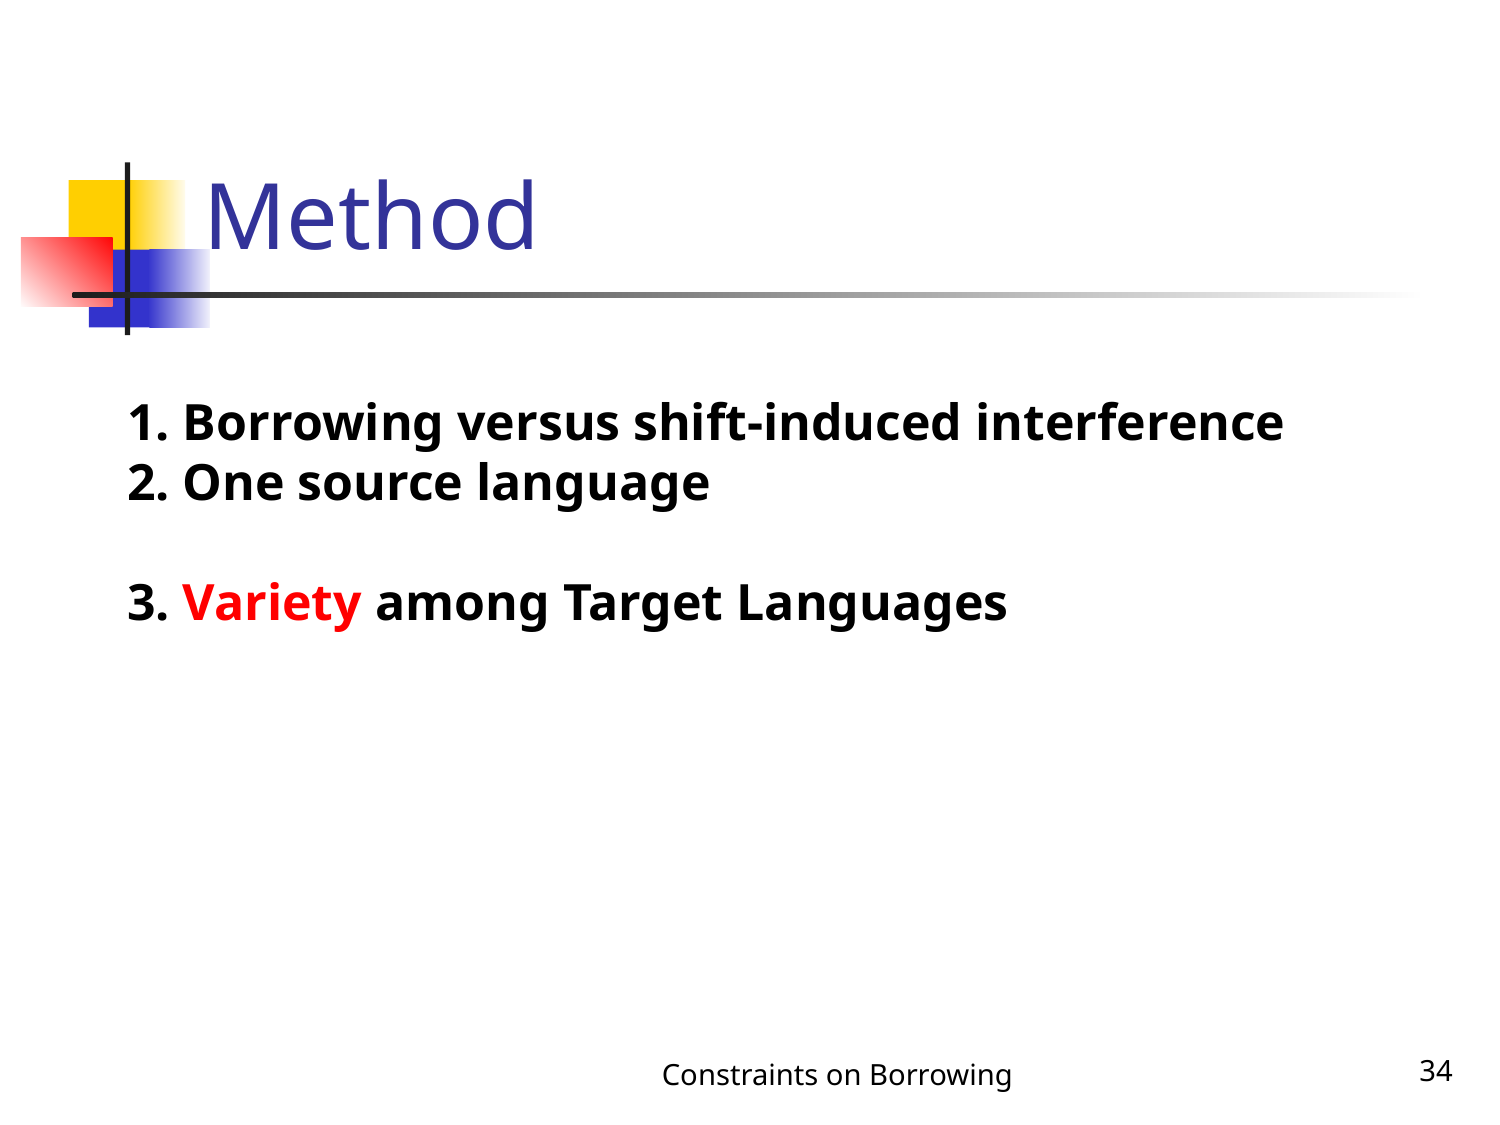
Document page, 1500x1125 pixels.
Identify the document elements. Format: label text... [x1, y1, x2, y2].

title Method [188, 34, 1468, 276]
text_box 1. Borrowing versus shift-induced interference 2. One source language 3. Variety among Target Languages [112, 383, 1388, 638]
footer Constraints on Borrowing [599, 1023, 1076, 1100]
slide_number 34 [1154, 1023, 1468, 1100]
